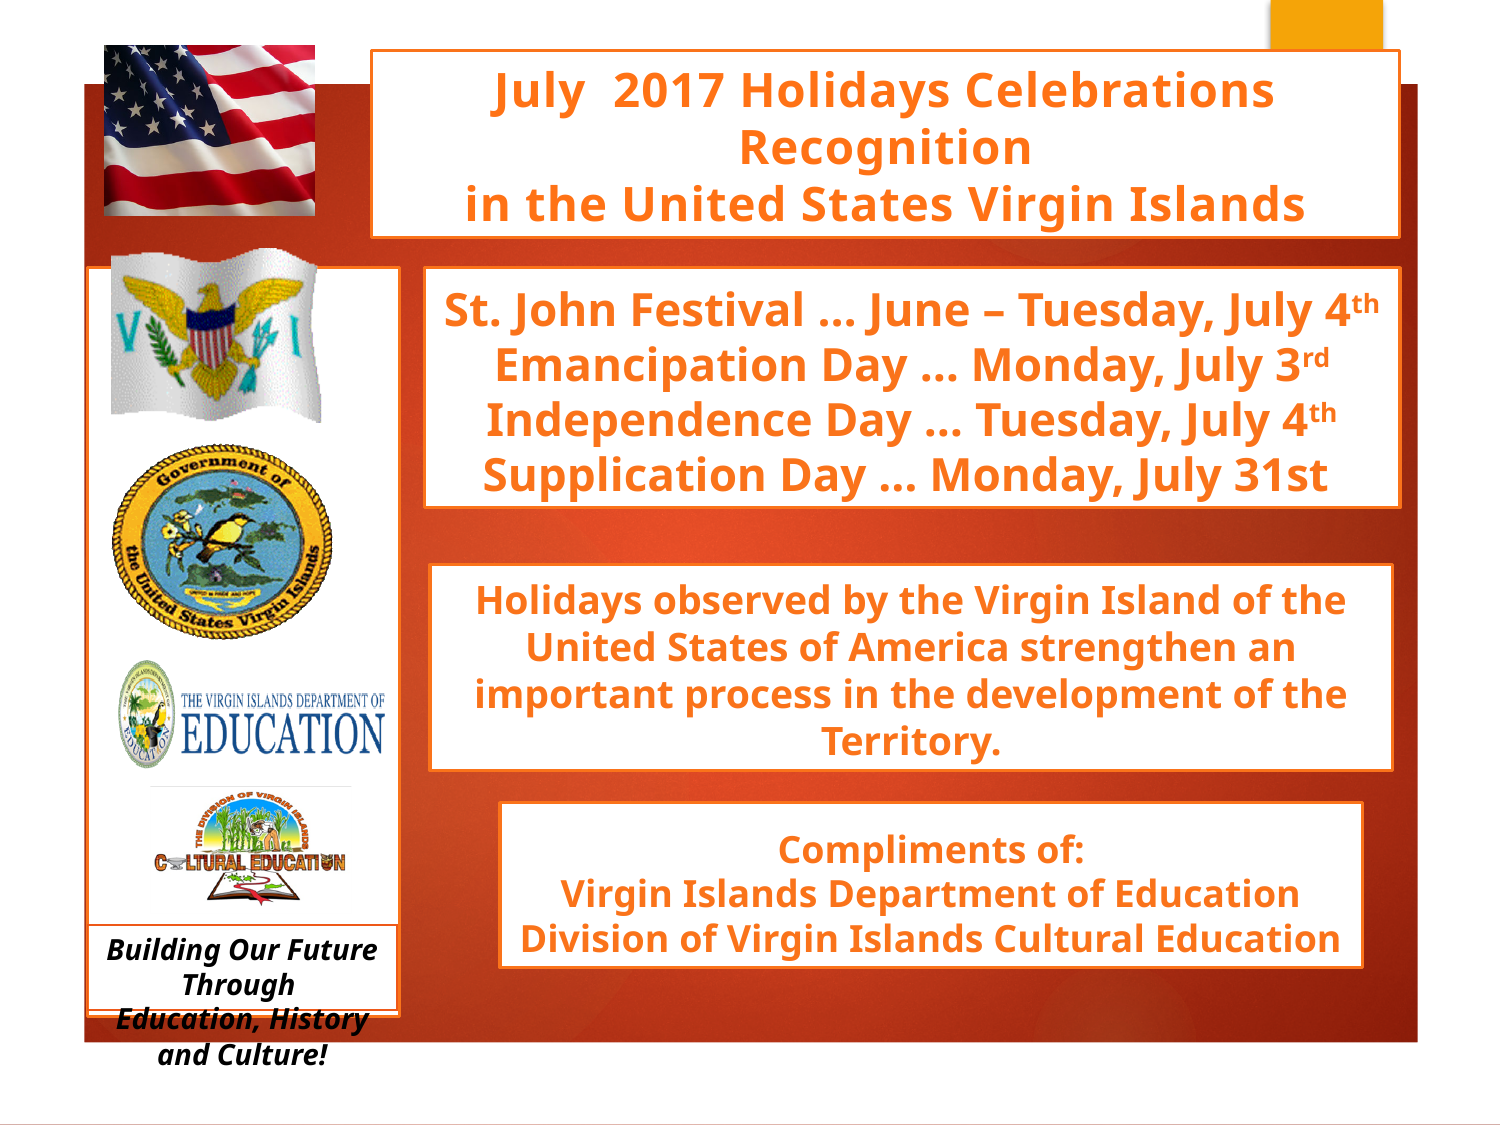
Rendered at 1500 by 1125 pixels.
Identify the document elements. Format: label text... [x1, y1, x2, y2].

text_box Building Our Future Through Education, History and Culture! [87, 924, 397, 1011]
picture [111, 247, 324, 424]
picture [104, 45, 315, 216]
text_box St. John Festival … June – Tuesday, July 4th Emancipation Day … Monday, July 3rd Independence Day … Tuesday, July 4th Supplication Day … Monday, July 31st [423, 266, 1402, 509]
text_box Compliments of: Virgin Islands Department of Education Division of Virgin Islands Cultural Education [498, 801, 1364, 969]
text_box [86, 266, 401, 1018]
picture [104, 437, 339, 651]
picture [113, 660, 388, 771]
text_box Holidays observed by the Virgin Island of the United States of America strengthen an important process in the development of the Territory. [428, 563, 1394, 772]
text_box July 2017 Holidays Celebrations Recognition in the United States Virgin Islands [370, 49, 1401, 239]
picture [148, 784, 354, 915]
